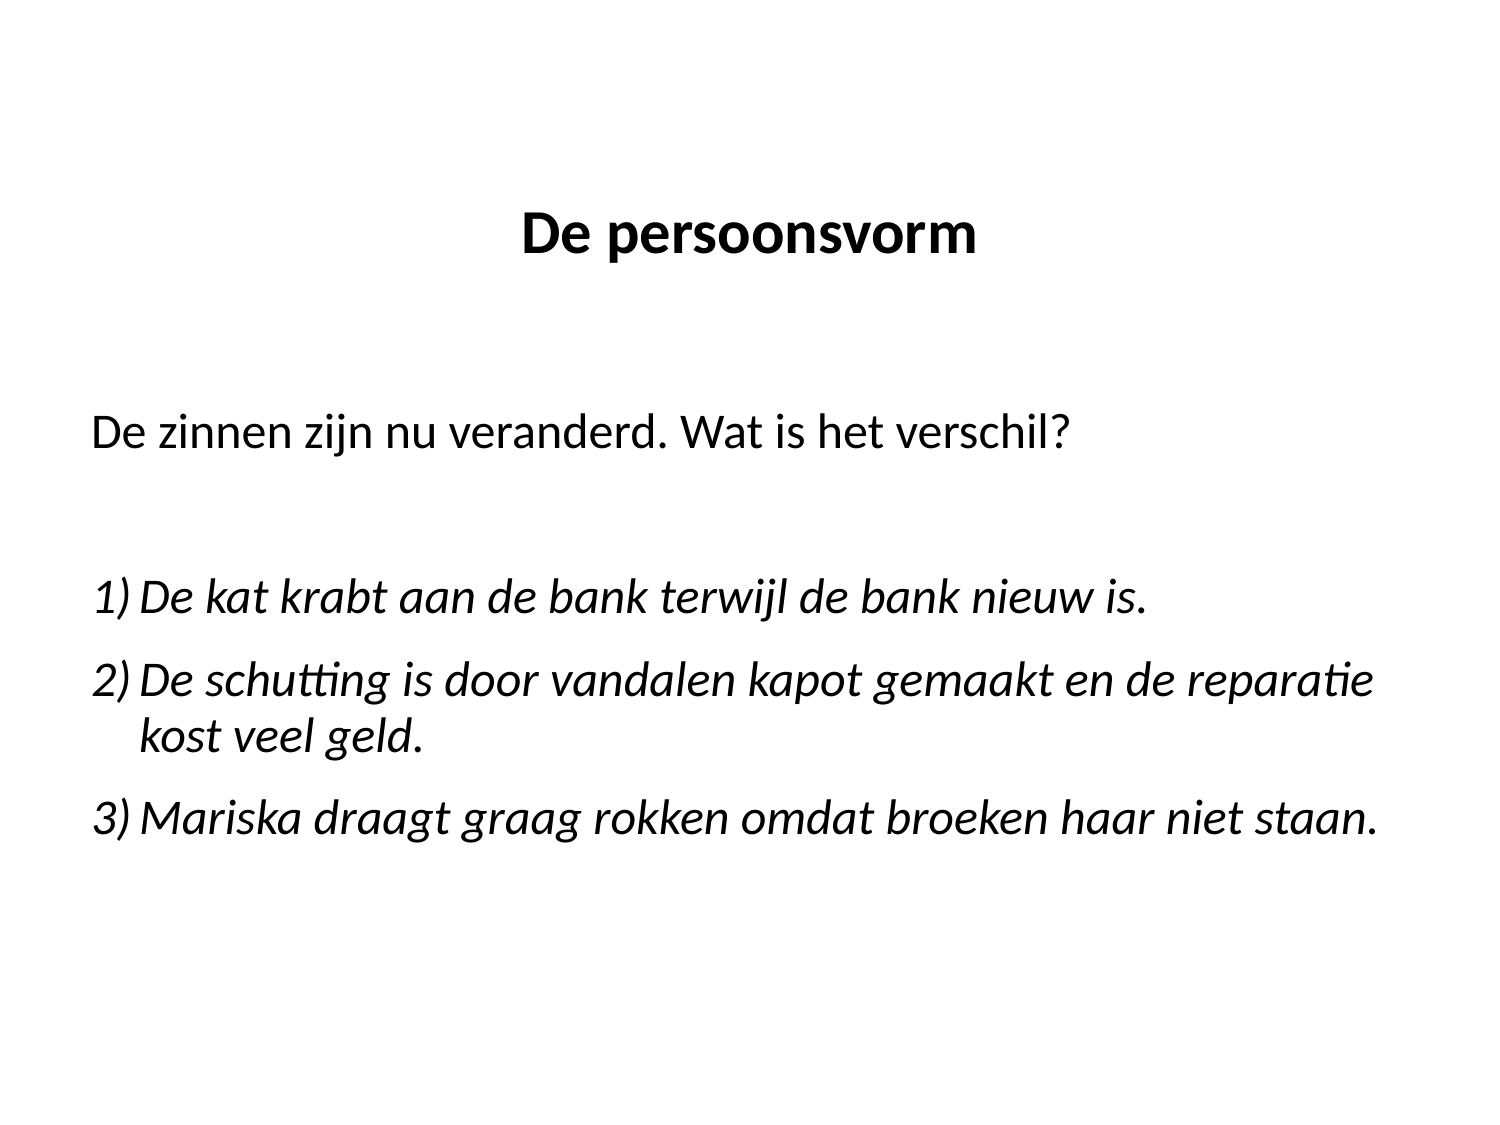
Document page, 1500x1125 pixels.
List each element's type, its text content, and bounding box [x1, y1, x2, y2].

list De zinnen zijn nu veranderd. Wat is het verschil? De kat krabt aan de bank terwijl de bank nieuw is. De schutting is door vandalen kapot gemaakt en de reparatie kost veel geld. Mariska draagt graag rokken omdat broeken haar niet staan. [74, 312, 1395, 1125]
title De persoonsvorm [74, 173, 1425, 362]
